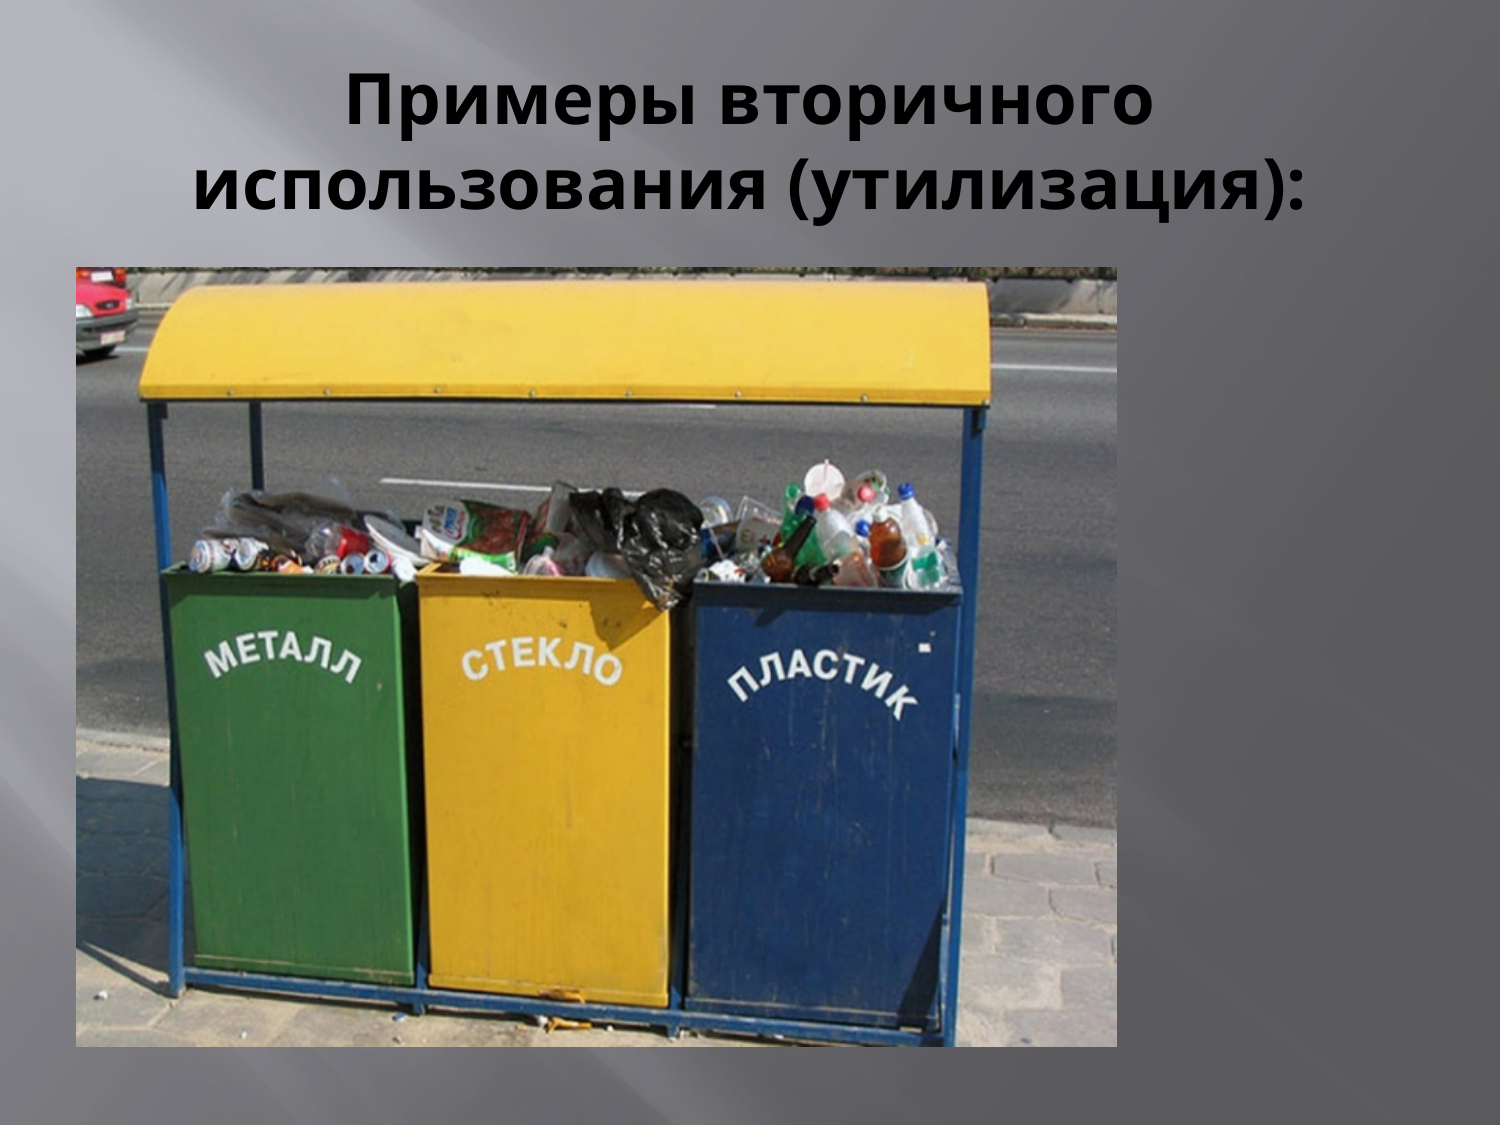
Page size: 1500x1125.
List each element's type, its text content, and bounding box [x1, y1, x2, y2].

title Примеры вторичного использования (утилизация): [75, 45, 1425, 233]
picture [76, 266, 1117, 1048]
